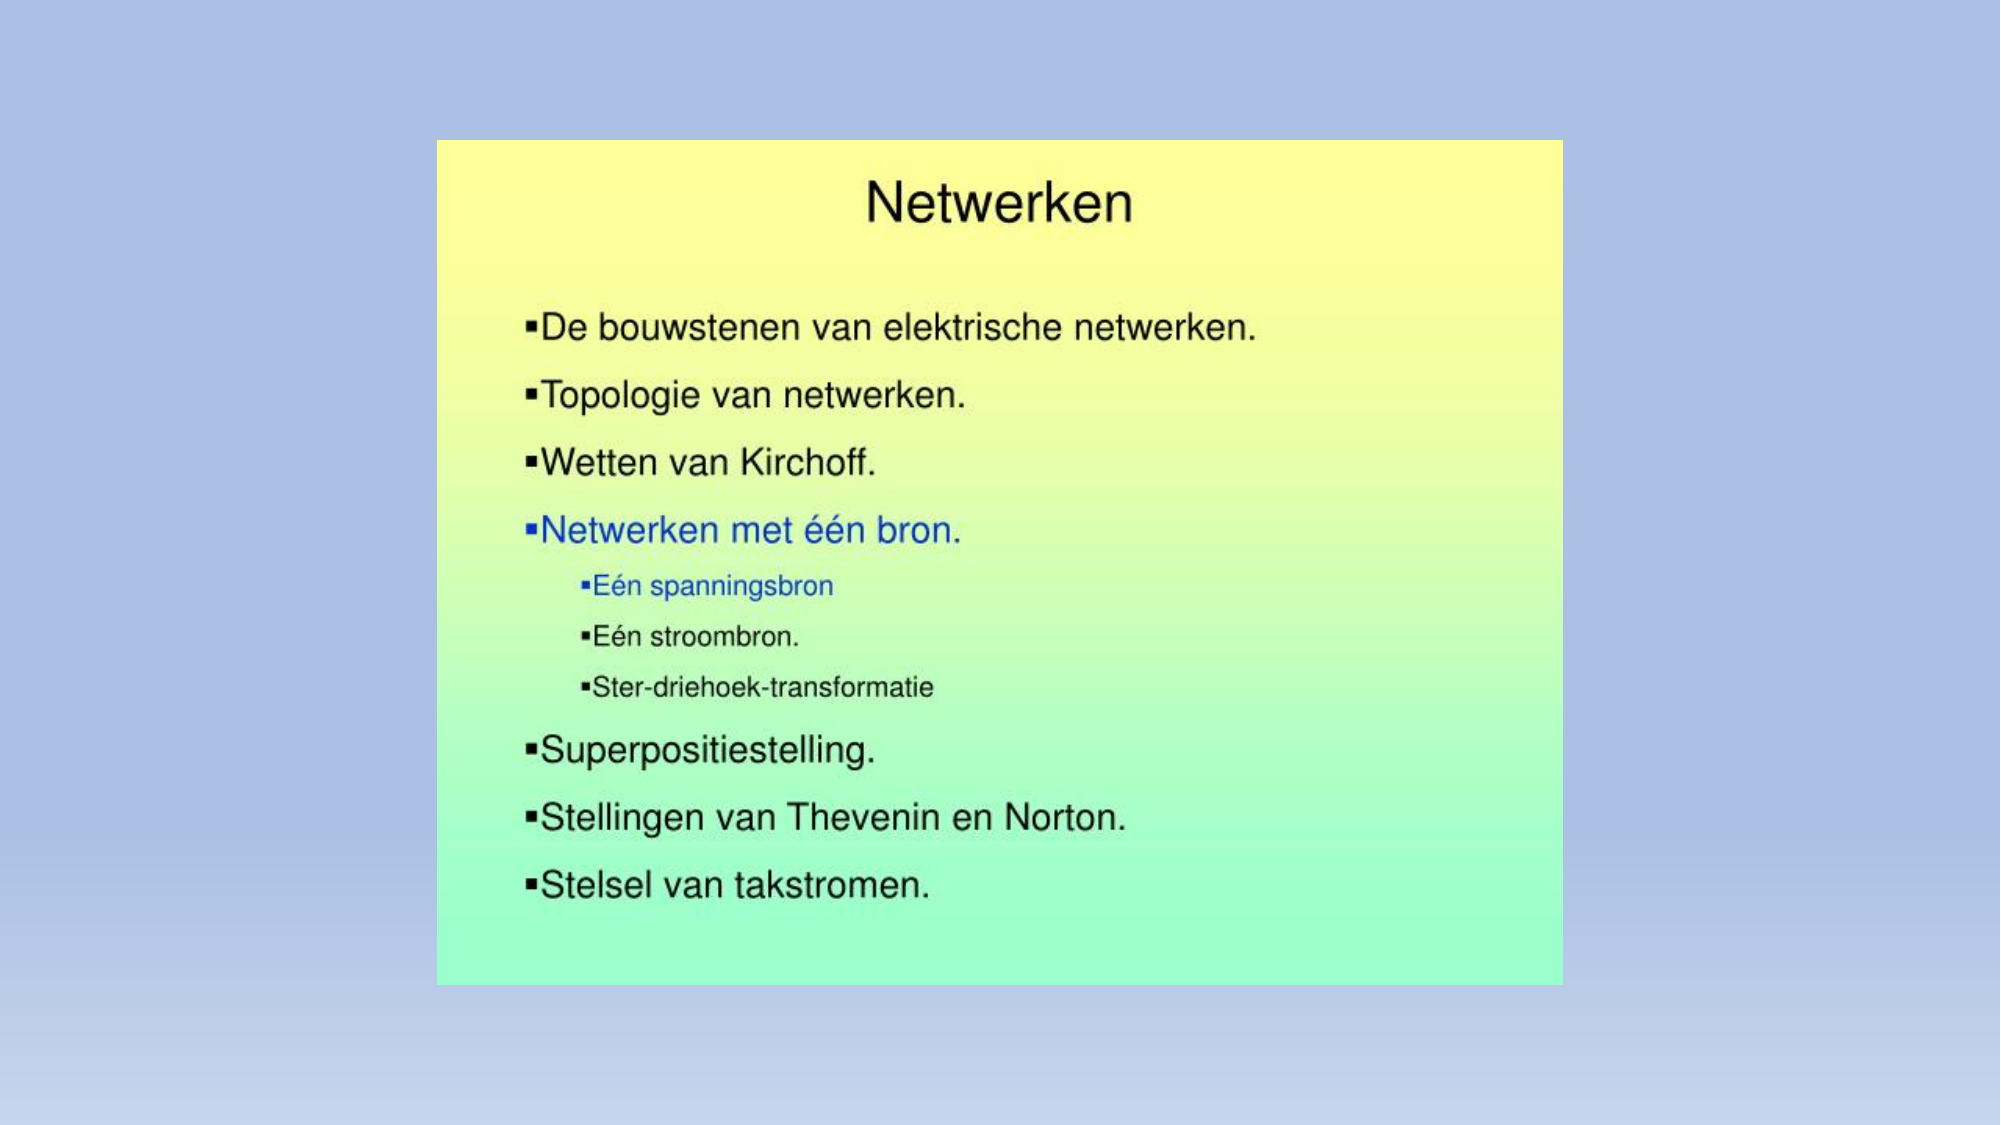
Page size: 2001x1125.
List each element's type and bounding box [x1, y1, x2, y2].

picture [437, 140, 1563, 985]
